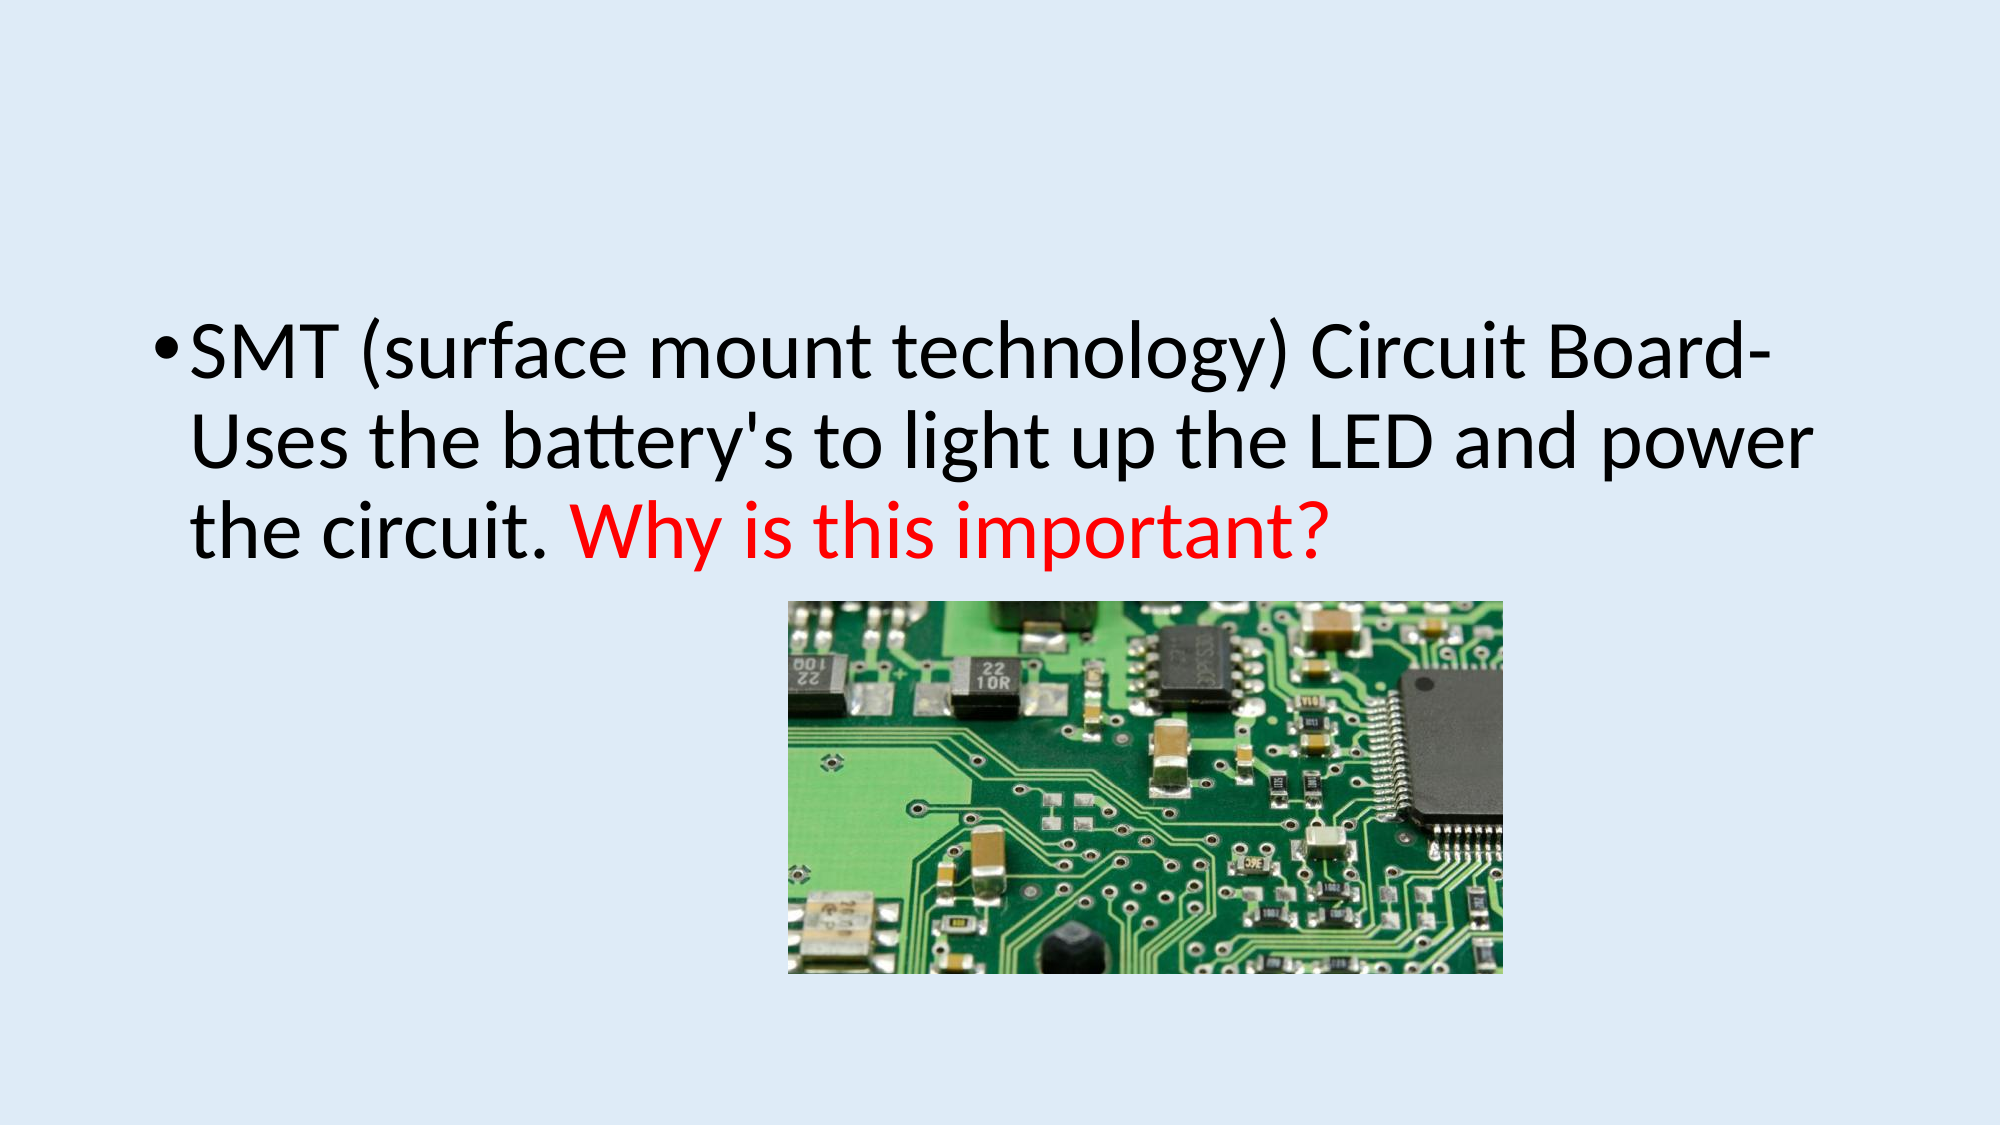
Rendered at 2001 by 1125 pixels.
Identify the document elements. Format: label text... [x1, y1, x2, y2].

list SMT (surface mount technology) Circuit Board- Uses the battery's to light up the LED and power the circuit. Why is this important? [137, 299, 1863, 1014]
picture [787, 601, 1503, 974]
